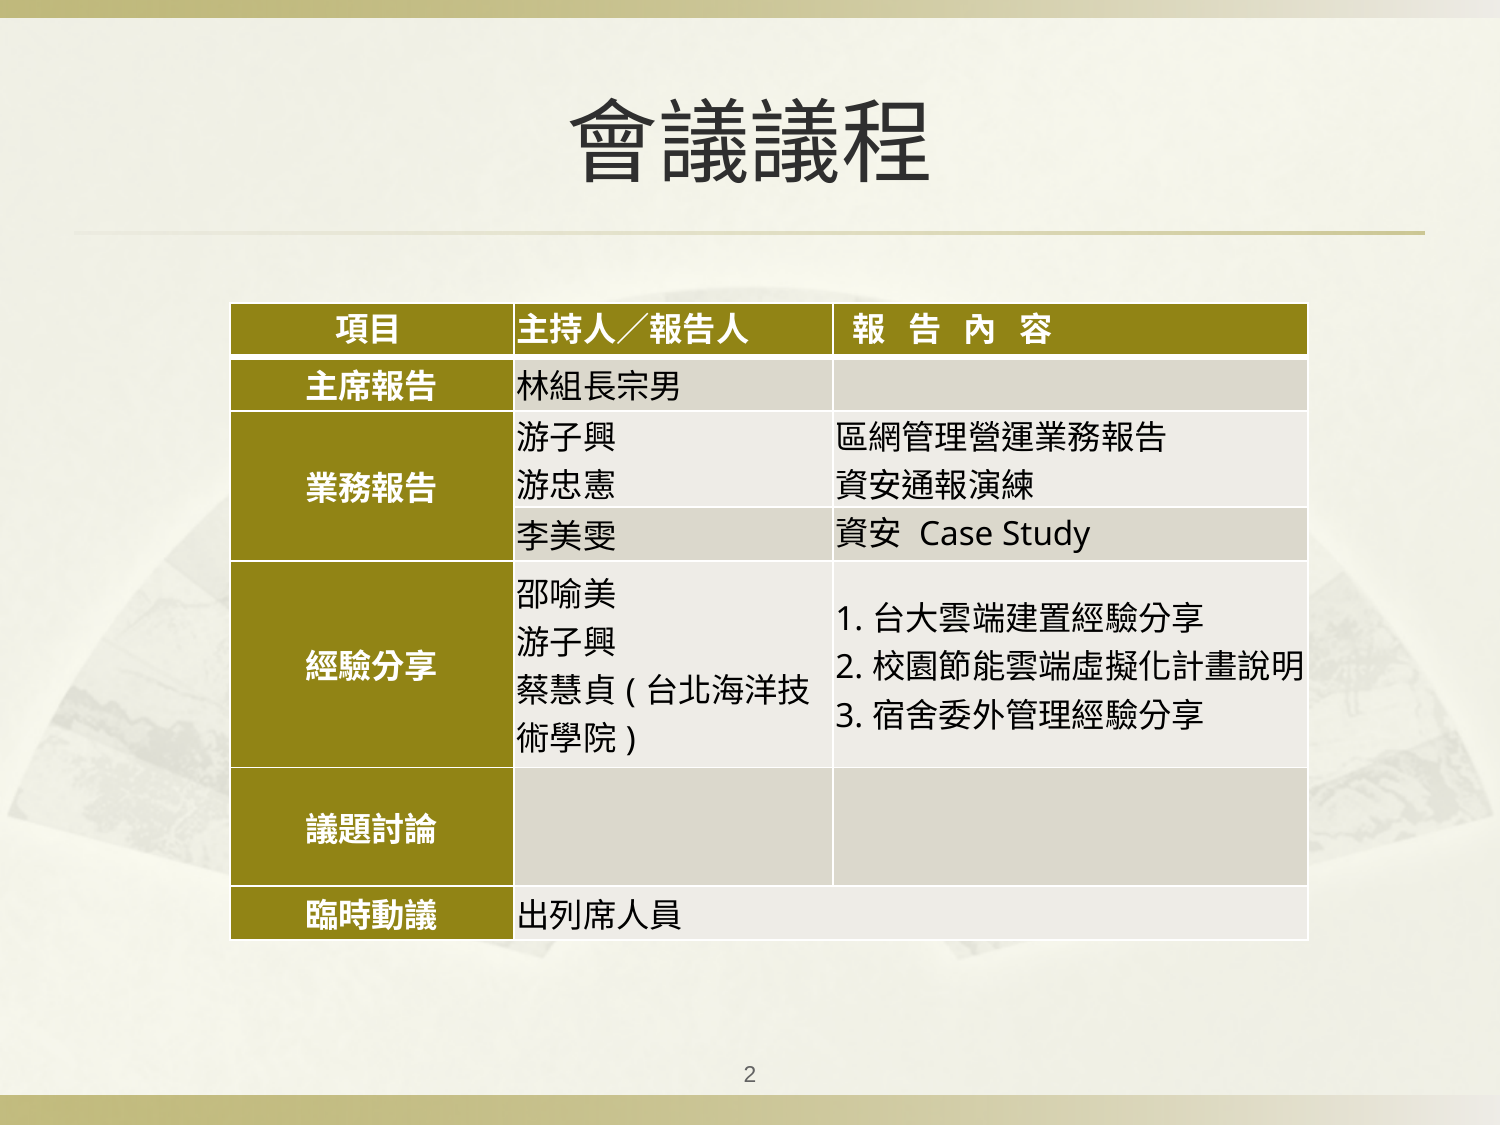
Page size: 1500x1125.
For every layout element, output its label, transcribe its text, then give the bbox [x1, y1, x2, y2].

table_cell 游子興 游忠憲 [515, 412, 832, 506]
table_header 主持人／報告人 [515, 304, 832, 354]
title 會議議程 [75, 45, 1425, 233]
table_cell 李美雯 [515, 508, 832, 560]
table_cell [834, 768, 1307, 885]
table_cell 主席報告 [231, 360, 513, 410]
table_cell 林組長宗男 [515, 360, 832, 410]
table_header 項目 [231, 304, 513, 354]
table_cell 1.台大雲端建置經驗分享 2.校園節能雲端虛擬化計畫說明 3.宿舍委外管理經驗分享 [834, 562, 1307, 767]
table_cell 經驗分享 [231, 562, 513, 767]
table_cell [515, 768, 832, 885]
table_cell 區網管理營運業務報告 資安通報演練 [834, 412, 1307, 506]
table_cell 出列席人員 [515, 887, 1307, 939]
table_cell 議題討論 [231, 768, 513, 885]
slide_number 2 [675, 1050, 825, 1097]
table_cell 邵喻美 游子興 蔡慧貞(台北海洋技術學院) [515, 562, 832, 767]
table_cell 業務報告 [231, 412, 513, 560]
table_header 報 告 內 容 [834, 304, 1307, 354]
table_cell [834, 360, 1307, 410]
table_cell 資安 Case Study [834, 508, 1307, 560]
table_cell 臨時動議 [231, 887, 513, 939]
